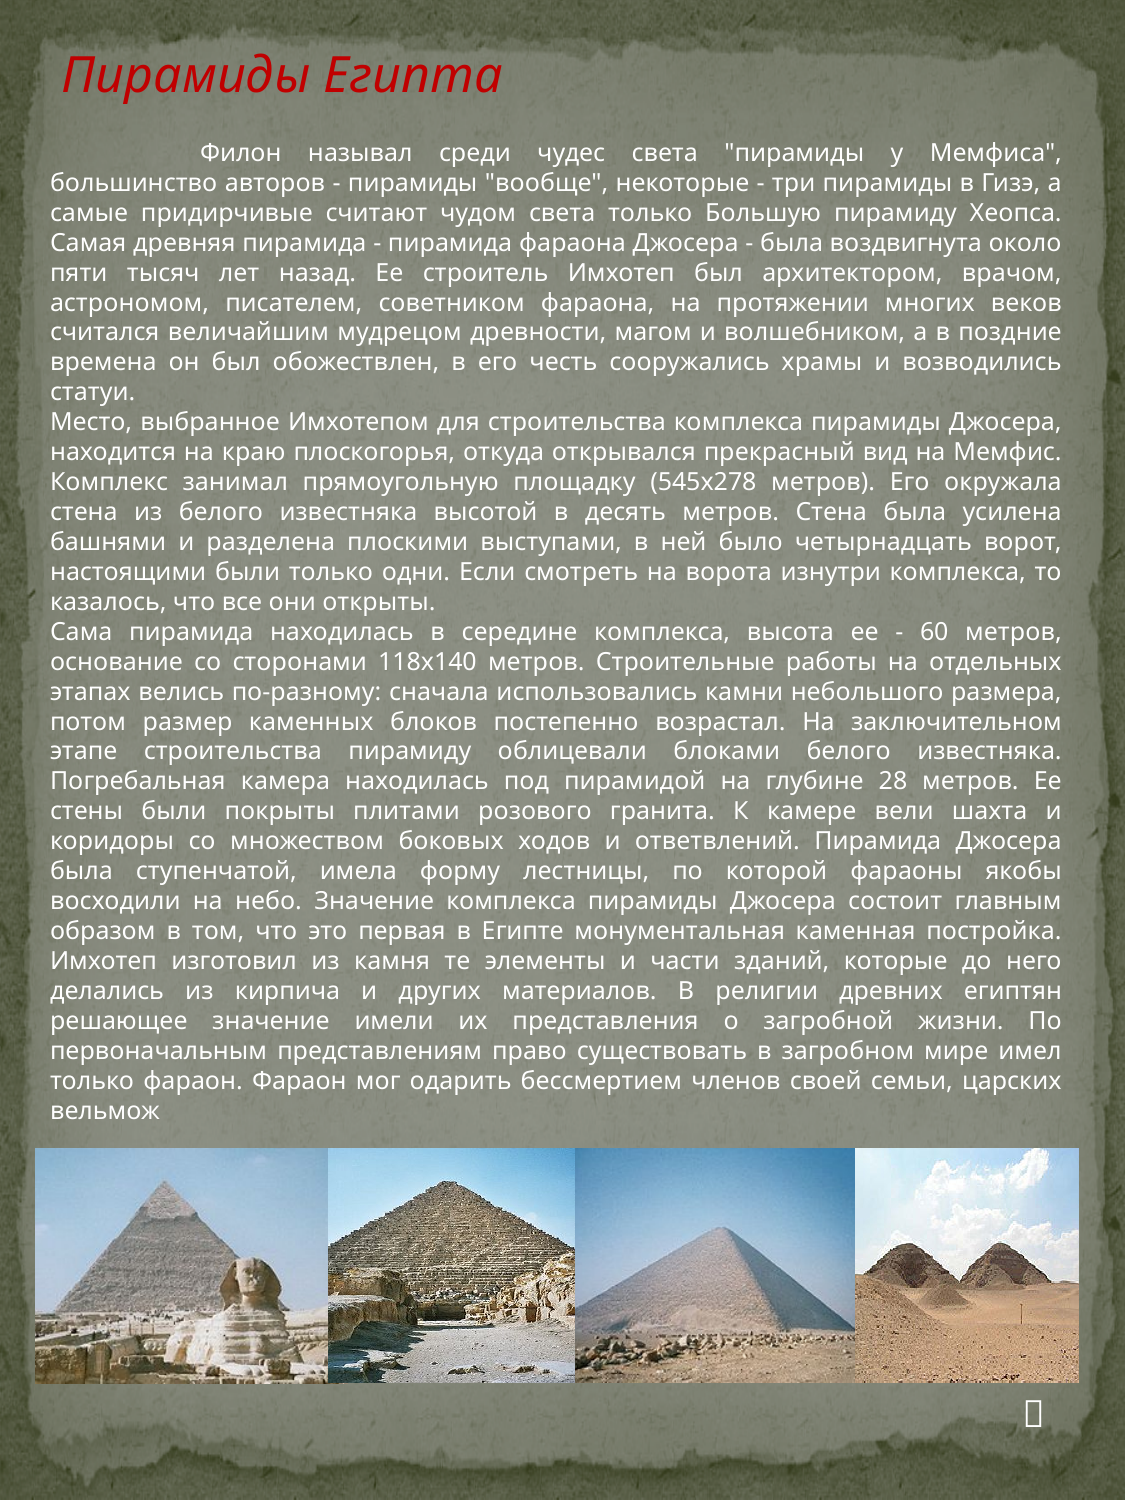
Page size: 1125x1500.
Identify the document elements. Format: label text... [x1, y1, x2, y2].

text_box  [1007, 1382, 1090, 1443]
text_box Филон называл среди чудес света "пирамиды у Мемфиса", большинство авторов - пирамиды "вообще", некоторые - три пирамиды в Гизэ, а самые придирчивые считают чудом света только Большую пирамиду Хеопса. Самая древняя пирамида - пирамида фараона Джосера - была воздвигнута около пяти тысяч лет назад. Ее строитель Имхотеп был архитектором, врачом, астрономом, писателем, советником фараона, на протяжении многих веков считался величайшим мудрецом древности, магом и волшебником, а в поздние времена он был обожествлен, в его честь сооружались храмы и возводились статуи. Место, выбранное Имхотепом для строительства комплекса пирамиды Джосера, находится на краю плоскогорья, откуда открывался прекрасный вид на Мемфис. Комплекс занимал прямоугольную площадку (545х278 метров). Его окружала стена из белого известняка высотой в десять метров. Стена была усилена башнями и разделена плоскими выступами, в ней было четырнадцать ворот, настоящими были только одни. Если смотреть на ворота изнутри комплекса, то казалось, что все они открыты. Сама пирамида находилась в середине комплекса, высота ее - 60 метров, основание со сторонами 118х140 метров. Строительные работы на отдельных этапах велись по-разному: сначала использовались камни небольшого размера, потом размер каменных блоков постепенно возрастал. На заключительном этапе строительства пирамиду облицевали блоками белого известняка. Погребальная камера находилась под пирамидой на глубине 28 метров. Ее стены были покрыты плитами розового гранита. К камере вели шахта и коридоры со множеством боковых ходов и ответвлений. Пирамида Джосера была ступенчатой, имела форму лестницы, по которой фараоны якобы восходили на небо. Значение комплекса пирамиды Джосера состоит главным образом в том, что это первая в Египте монументальная каменная постройка. Имхотеп изготовил из камня те элементы и части зданий, которые до него делались из кирпича и других материалов. В религии древних египтян решающее значение имели их представления о загробной жизни. По первоначальным представлениям право существовать в загробном мире имел только фараон. Фараон мог одарить бессмертием членов своей семьи, царских вельмож [35, 128, 1079, 1132]
text_box Пирамиды Египта [46, 35, 539, 110]
picture [34, 1148, 1079, 1384]
